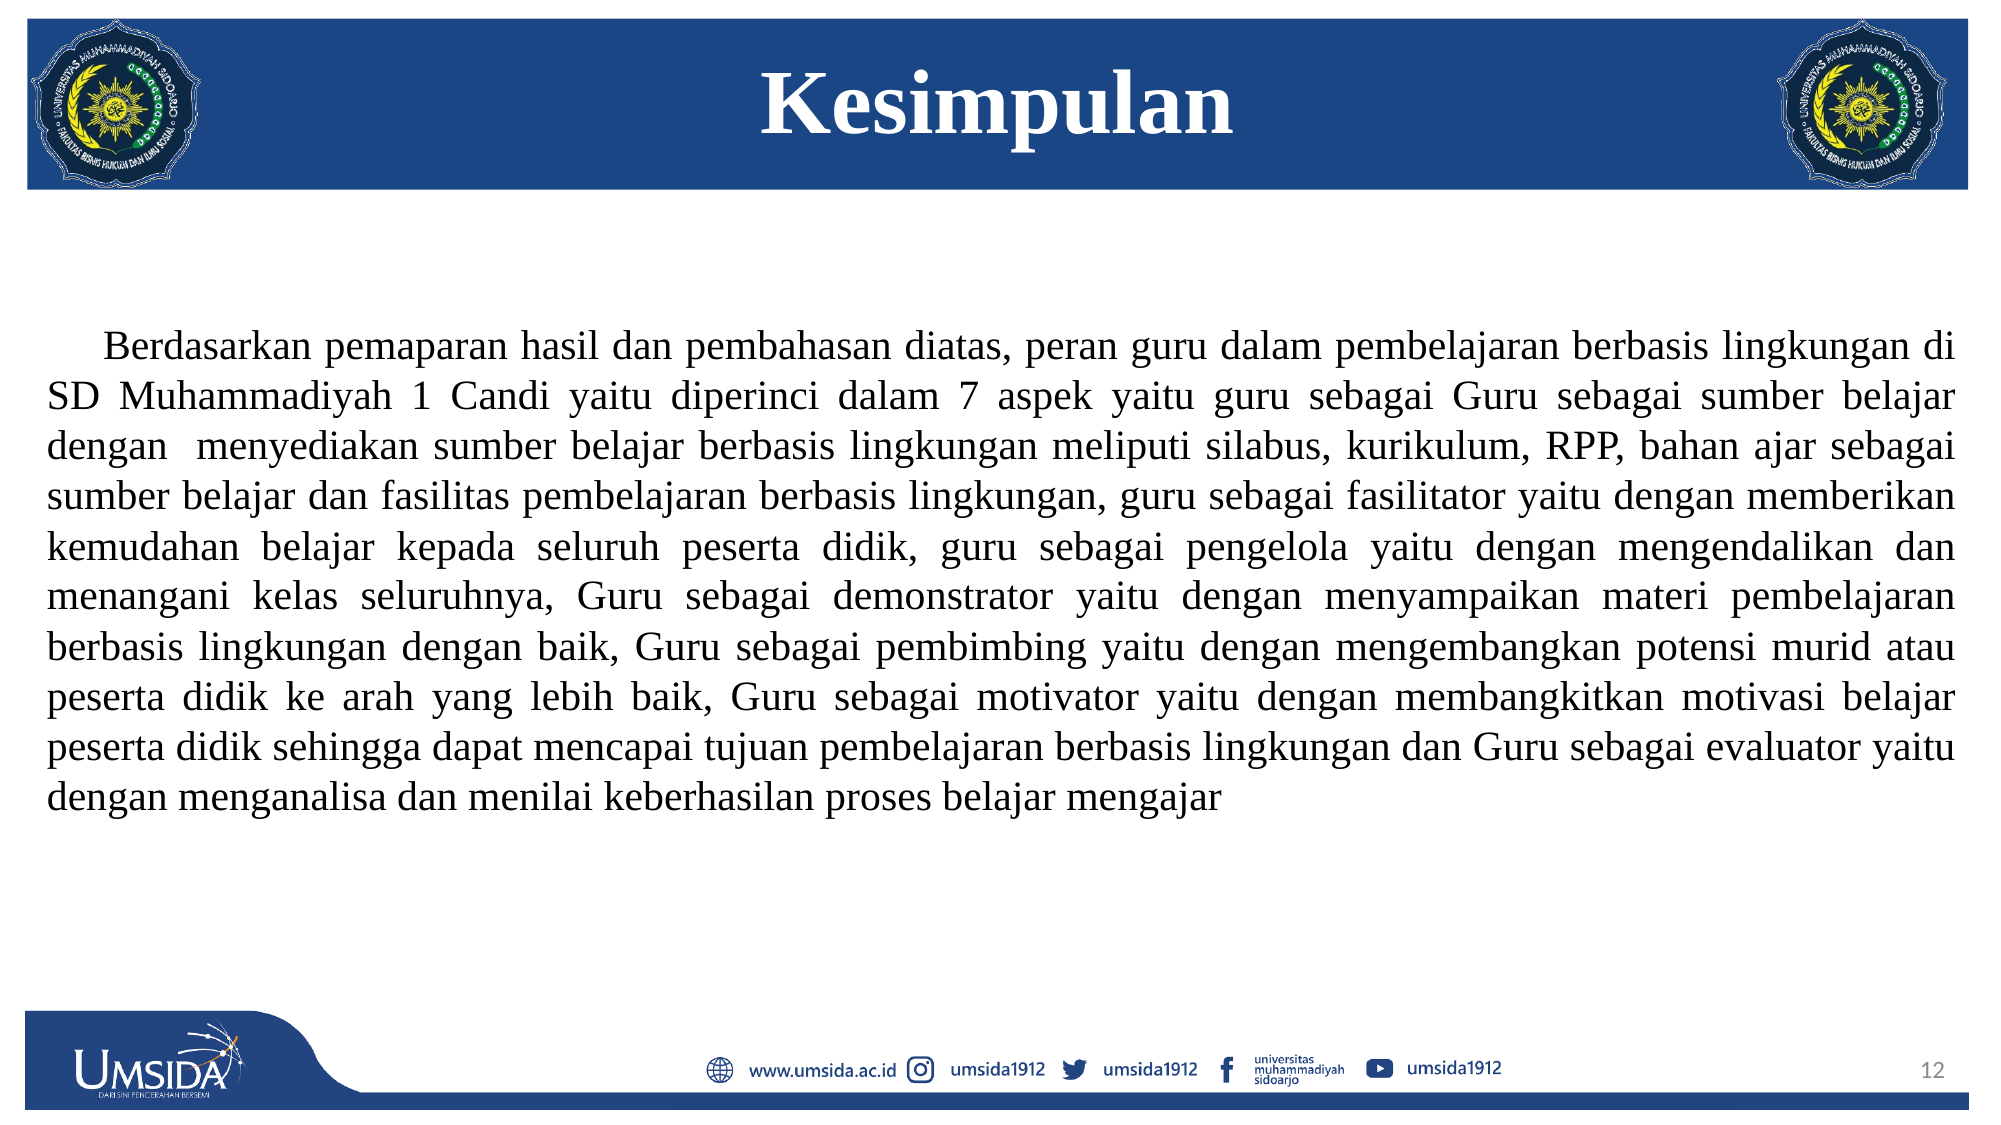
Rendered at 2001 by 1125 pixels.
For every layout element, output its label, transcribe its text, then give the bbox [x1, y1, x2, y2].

list Berdasarkan pemaparan hasil dan pembahasan diatas, peran guru dalam pembelajaran berbasis lingkungan di SD Muhammadiyah 1 Candi yaitu diperinci dalam 7 aspek yaitu guru sebagai Guru sebagai sumber belajar dengan menyediakan sumber belajar berbasis lingkungan meliputi silabus, kurikulum, RPP, bahan ajar sebagai sumber belajar dan fasilitas pembelajaran berbasis lingkungan, guru sebagai fasilitator yaitu dengan memberikan kemudahan belajar kepada seluruh peserta didik, guru sebagai pengelola yaitu dengan mengendalikan dan menangani kelas seluruhnya, Guru sebagai demonstrator yaitu dengan menyampaikan materi pembelajaran berbasis lingkungan dengan baik, Guru sebagai pembimbing yaitu dengan mengembangkan potensi murid atau peserta didik ke arah yang lebih baik, Guru sebagai motivator yaitu dengan membangkitkan motivasi belajar peserta didik sehingga dapat mencapai tujuan pembelajaran berbasis lingkungan dan Guru sebagai evaluator yaitu dengan menganalisa dan menilai keberhasilan proses belajar mengajar [31, 310, 1973, 927]
title Kesimpulan [27, 18, 1969, 190]
picture [25, 16, 1969, 1110]
